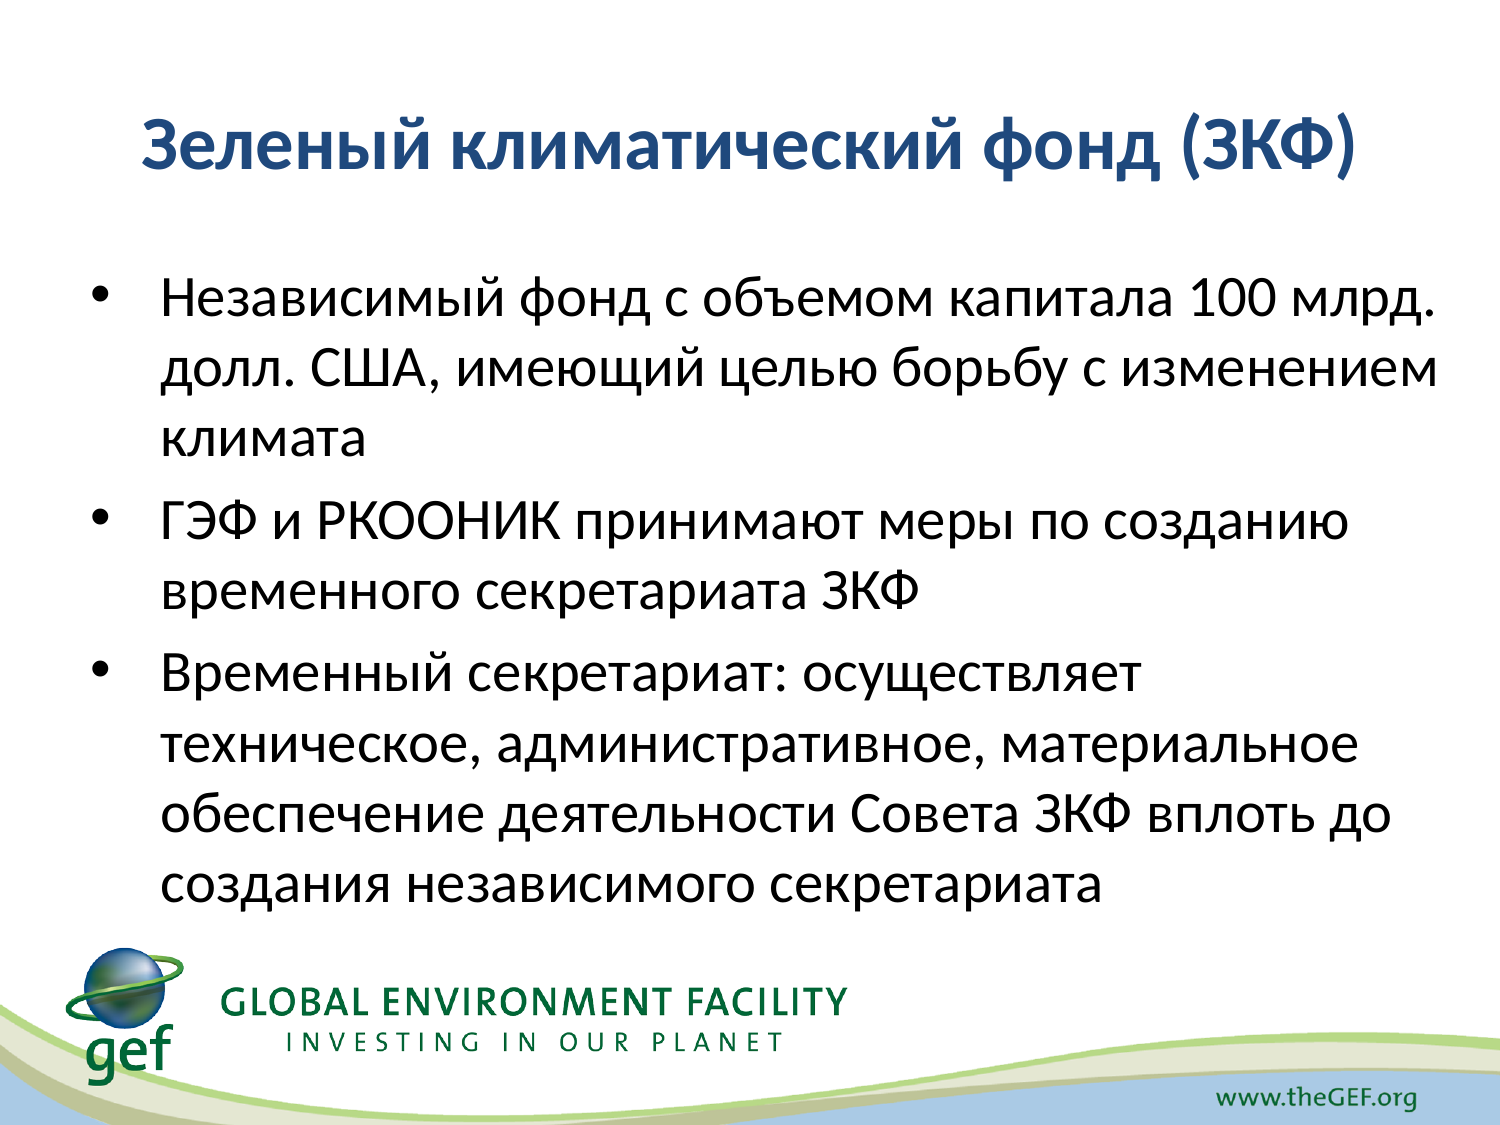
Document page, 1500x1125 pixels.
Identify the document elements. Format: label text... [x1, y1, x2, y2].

title Зеленый климатический фонд (ЗКФ) [74, 44, 1426, 233]
picture [0, 920, 1500, 1125]
list Независимый фонд с объемом капитала 100 млрд. долл. США, имеющий целью борьбу с изменением климата ГЭФ и РКООНИК принимают меры по созданию временного секретариата ЗКФ Временный секретариат: осуществляет техническое, административное, материальное обеспечение деятельности Совета ЗКФ вплоть до создания независимого секретариата [74, 249, 1463, 926]
